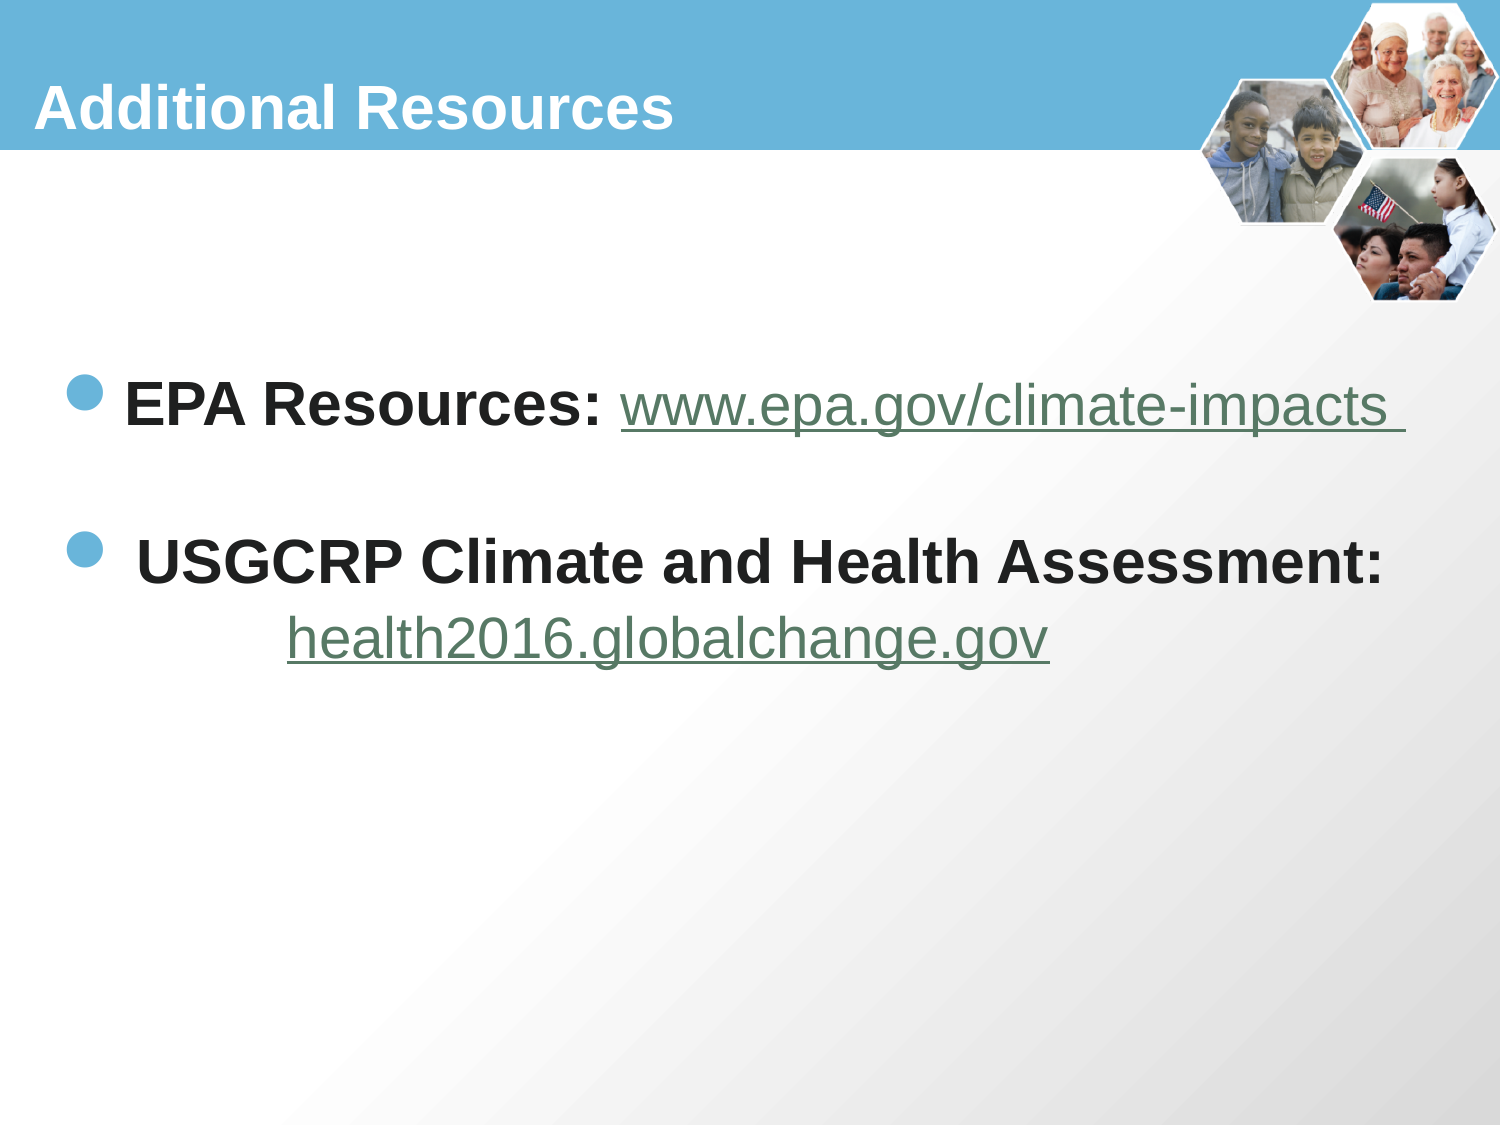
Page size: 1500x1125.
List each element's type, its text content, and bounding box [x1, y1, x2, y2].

title Additional Resources [18, 0, 1425, 150]
list EPA Resources: www.epa.gov/climate-impacts USGCRP Climate and Health Assessment: health2016.globalchange.gov [46, 180, 1446, 1100]
picture [1173, 2, 1500, 303]
